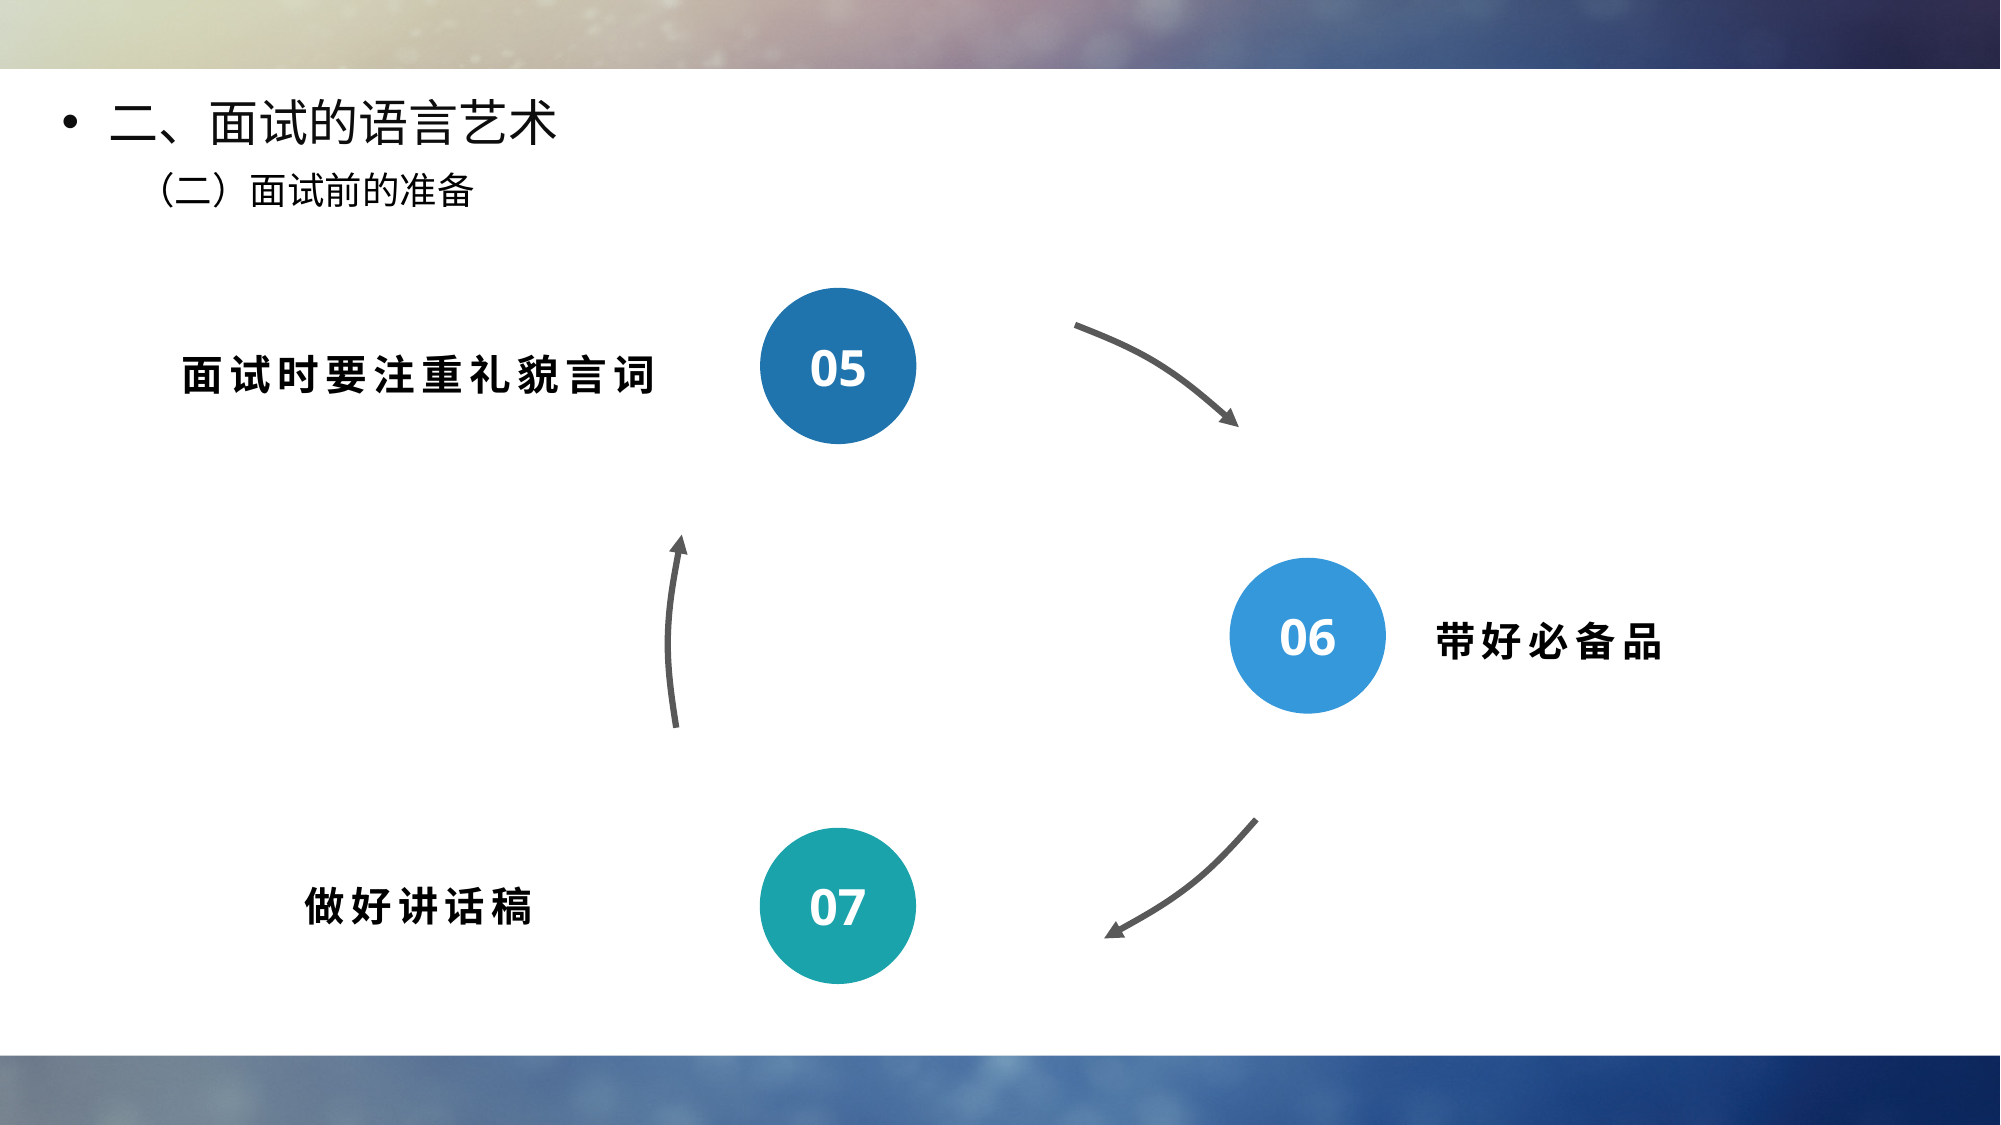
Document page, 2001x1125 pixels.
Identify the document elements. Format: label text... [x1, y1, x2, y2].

text_box [1074, 323, 1239, 428]
text_box 06 [1229, 557, 1386, 714]
text_box 二、面试的语言艺术 [46, 84, 715, 160]
text_box 05 [760, 287, 917, 445]
text_box 做好讲话稿 [290, 863, 743, 930]
text_box 面试时要注重礼貌言词 [167, 333, 708, 399]
text_box [666, 534, 686, 728]
text_box 07 [759, 827, 917, 985]
text_box （二）面试前的准备 [122, 159, 490, 220]
picture [0, 0, 2000, 69]
picture [0, 1056, 2000, 1125]
text_box [1104, 818, 1258, 939]
text_box 带好必备品 [1420, 598, 1874, 665]
